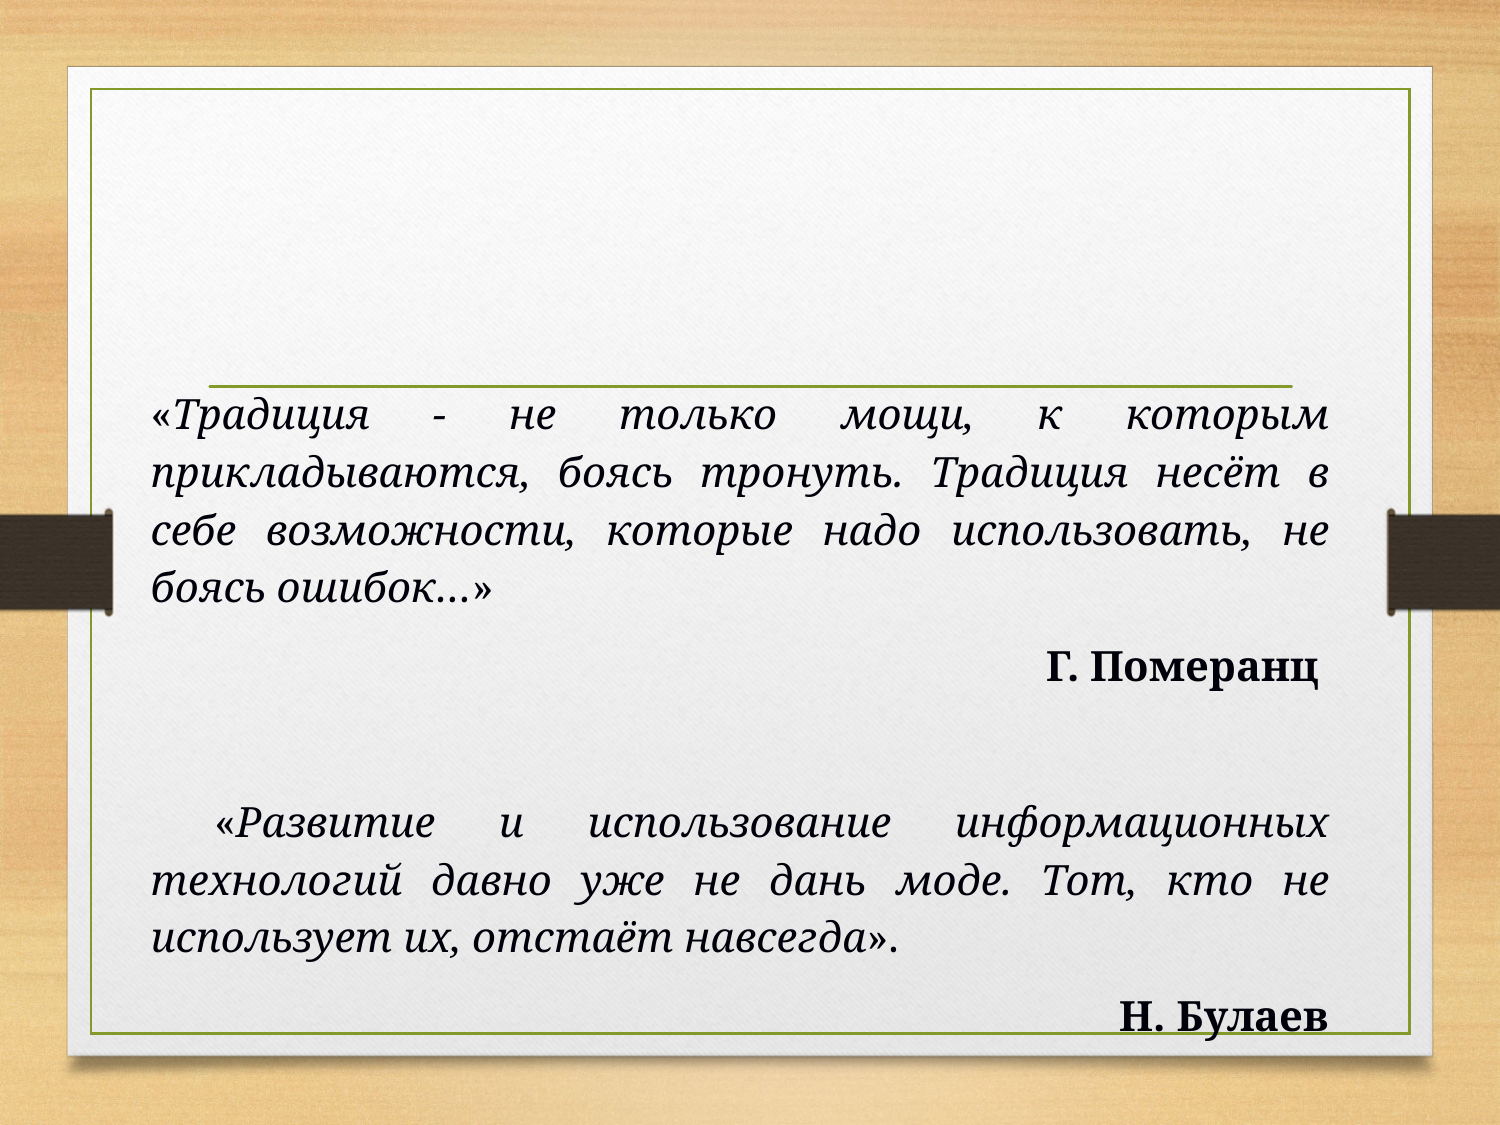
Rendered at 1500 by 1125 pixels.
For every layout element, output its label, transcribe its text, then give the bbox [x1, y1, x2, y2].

text_box «Традиция - не только мощи, к которым прикладываются, боясь тронуть. Традиция несёт в себе возможности, которые надо использовать, не боясь ошибок…» Г. Померанц «Развитие и использование информационных технологий давно уже не дань моде. Тот, кто не использует их, отстаёт навсегда». Н. Булаев [135, 373, 1345, 1047]
picture [0, 0, 1500, 1125]
